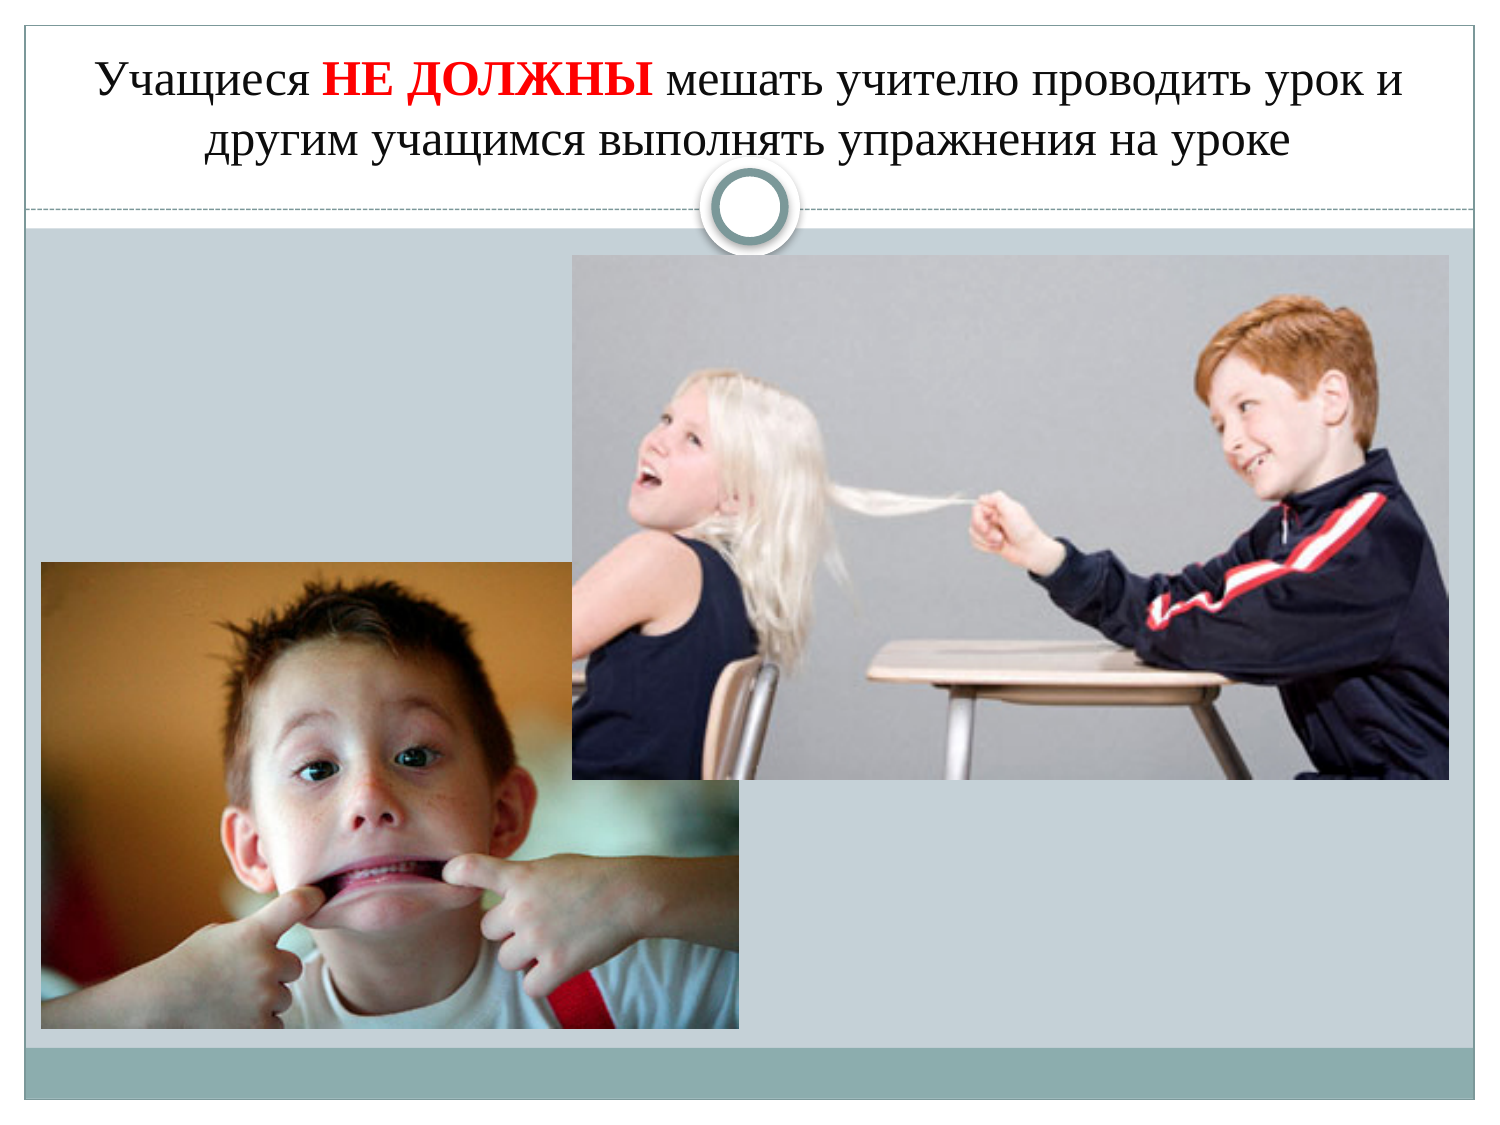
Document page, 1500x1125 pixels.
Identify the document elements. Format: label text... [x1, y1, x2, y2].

picture [41, 562, 739, 1029]
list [572, 255, 1449, 781]
title Учащиеся НЕ ДОЛЖНЫ мешать учителю проводить урок и другим учащимся выполнять упражнения на уроке [73, 55, 1424, 173]
